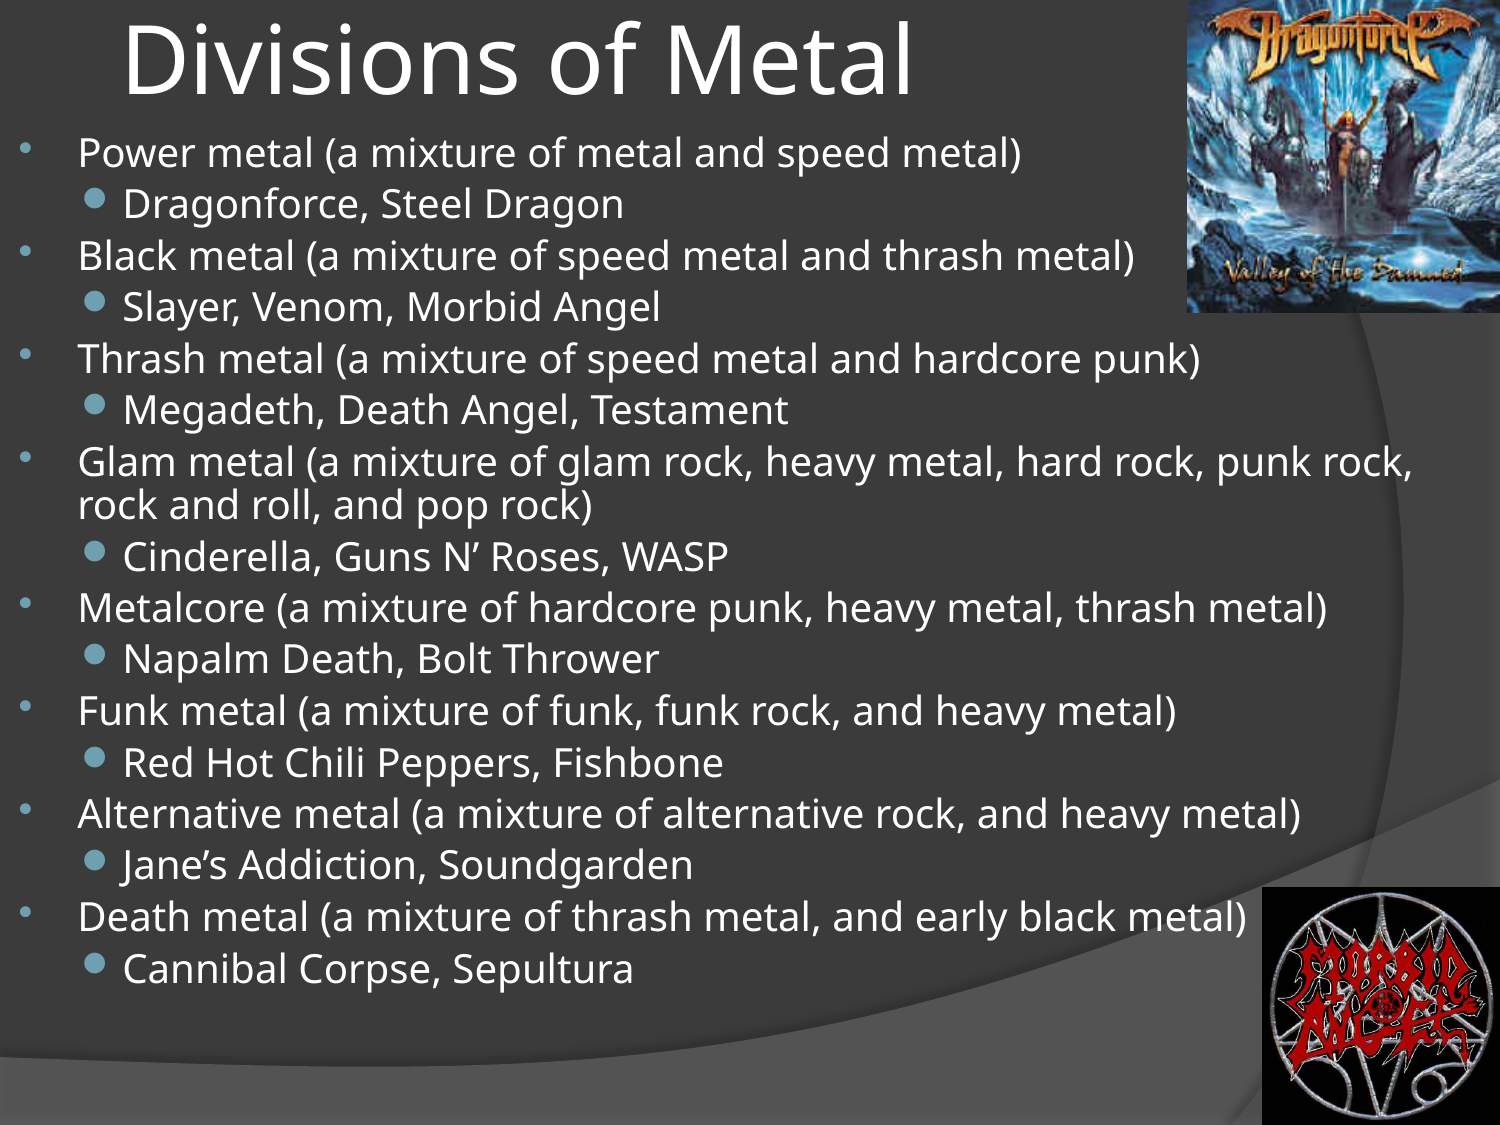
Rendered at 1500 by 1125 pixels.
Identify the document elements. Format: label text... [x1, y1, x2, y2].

title Divisions of Metal [112, 0, 1177, 125]
list Power metal (a mixture of metal and speed metal) Dragonforce, Steel Dragon Black metal (a mixture of speed metal and thrash metal) Slayer, Venom, Morbid Angel Thrash metal (a mixture of speed metal and hardcore punk) Megadeth, Death Angel, Testament Glam metal (a mixture of glam rock, heavy metal, hard rock, punk rock, rock and roll, and pop rock) Cinderella, Guns N’ Roses, WASP Metalcore (a mixture of hardcore punk, heavy metal, thrash metal) Napalm Death, Bolt Thrower Funk metal (a mixture of funk, funk rock, and heavy metal) Red Hot Chili Peppers, Fishbone Alternative metal (a mixture of alternative rock, and heavy metal) Jane’s Addiction, Soundgarden Death metal (a mixture of thrash metal, and early black metal) Cannibal Corpse, Sepultura [0, 125, 1500, 1000]
picture [1262, 887, 1500, 1125]
picture [1187, 0, 1500, 313]
